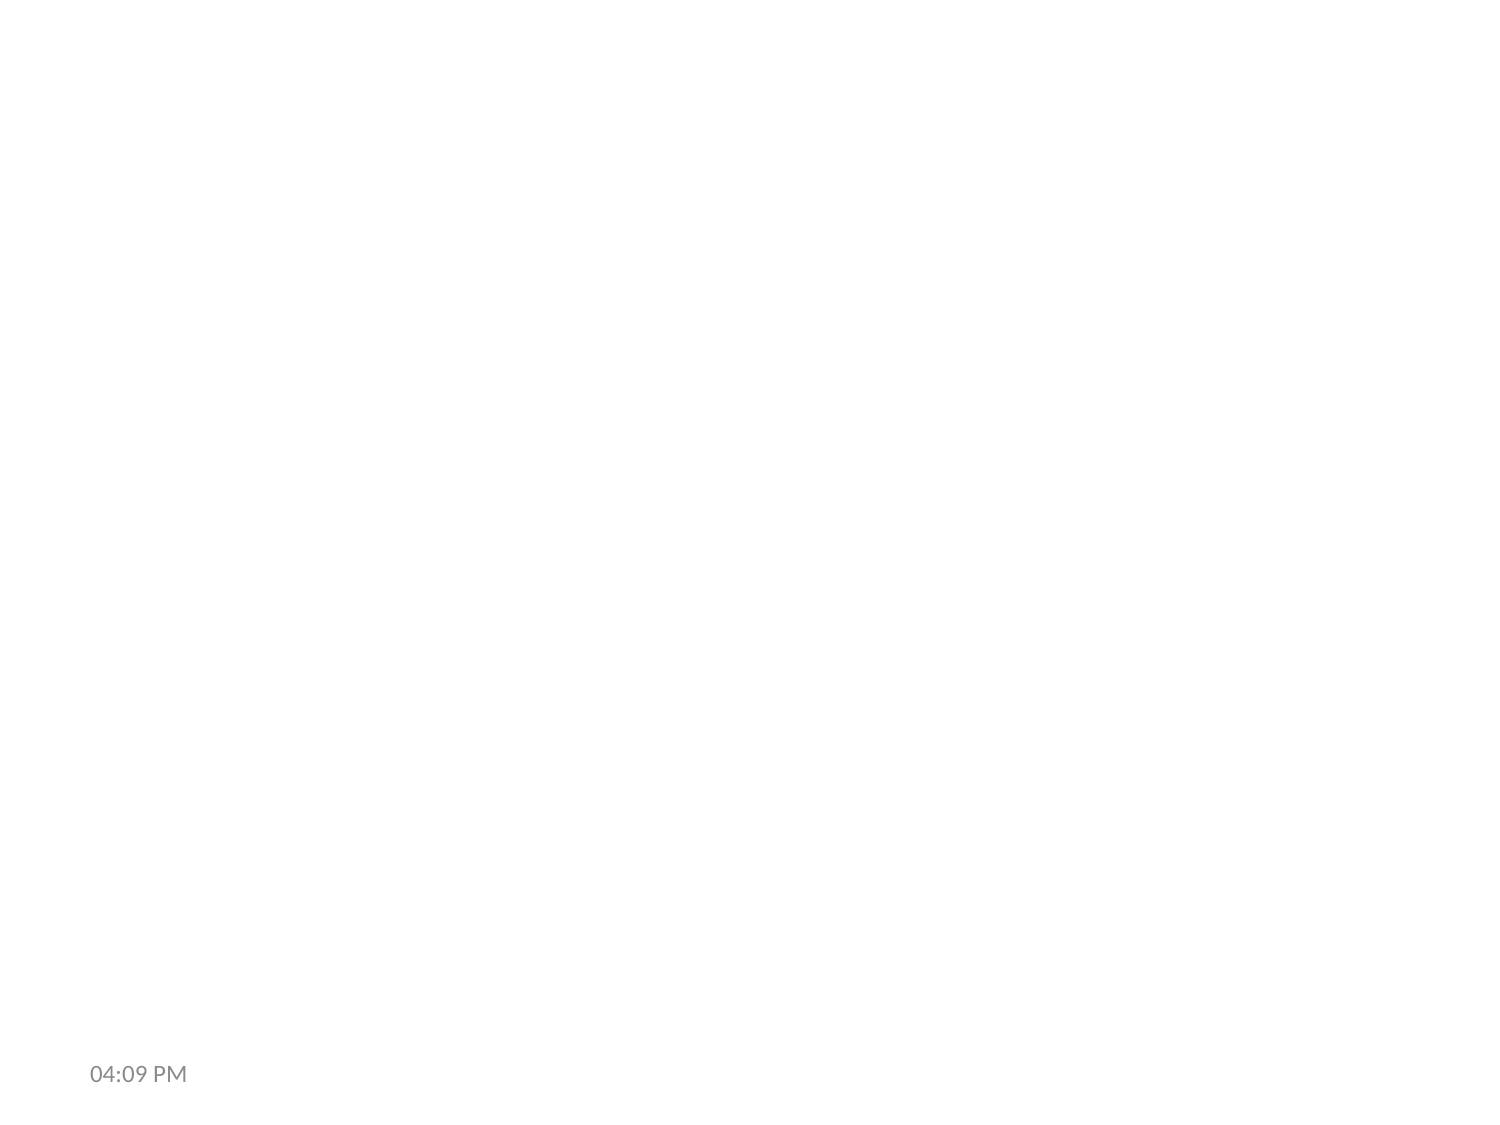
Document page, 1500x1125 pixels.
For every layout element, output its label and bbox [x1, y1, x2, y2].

slide_number [75, 1042, 425, 1103]
